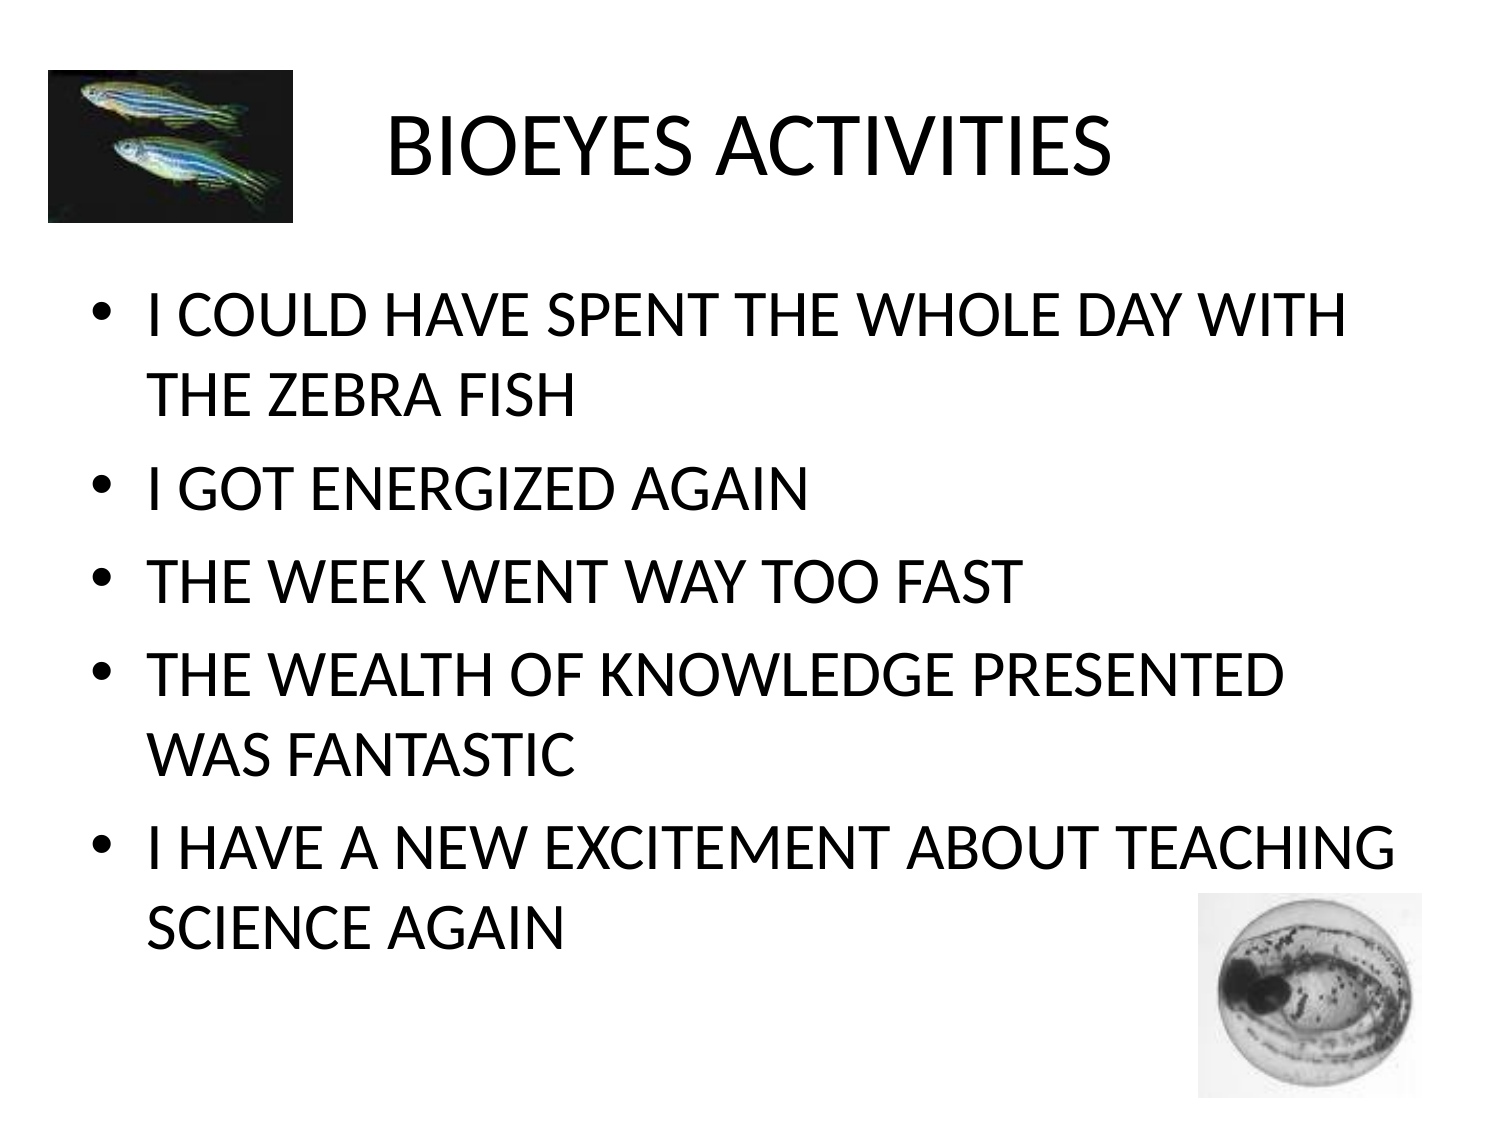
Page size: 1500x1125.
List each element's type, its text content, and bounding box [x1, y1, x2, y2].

title BIOEYES ACTIVITIES [75, 45, 1425, 233]
picture [48, 70, 293, 224]
picture [1198, 893, 1422, 1099]
list I COULD HAVE SPENT THE WHOLE DAY WITH THE ZEBRA FISH I GOT ENERGIZED AGAIN THE WEEK WENT WAY TOO FAST THE WEALTH OF KNOWLEDGE PRESENTED WAS FANTASTIC I HAVE A NEW EXCITEMENT ABOUT TEACHING SCIENCE AGAIN [75, 262, 1425, 1005]
